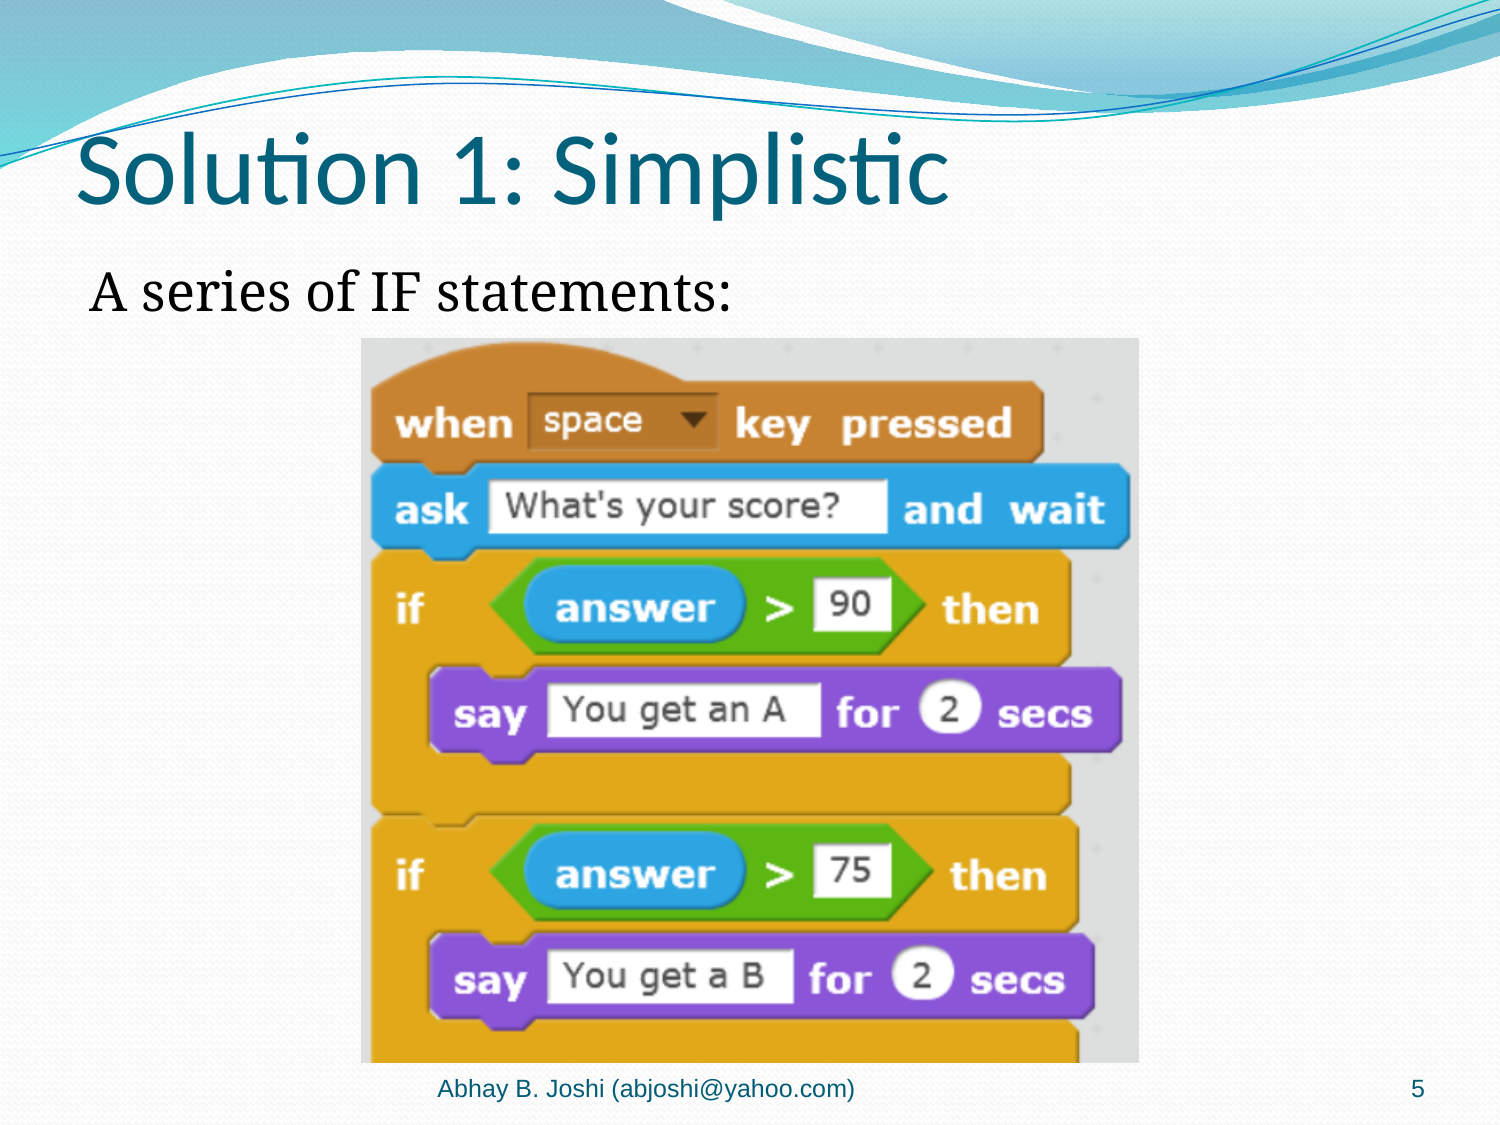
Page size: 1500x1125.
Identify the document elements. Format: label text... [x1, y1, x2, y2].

picture [361, 338, 1139, 1063]
slide_number 5 [1299, 1042, 1425, 1103]
title Solution 1: Simplistic [75, 37, 1425, 225]
list A series of IF statements: [75, 249, 1425, 970]
footer Abhay B. Joshi (abjoshi@yahoo.com) [437, 1075, 988, 1103]
